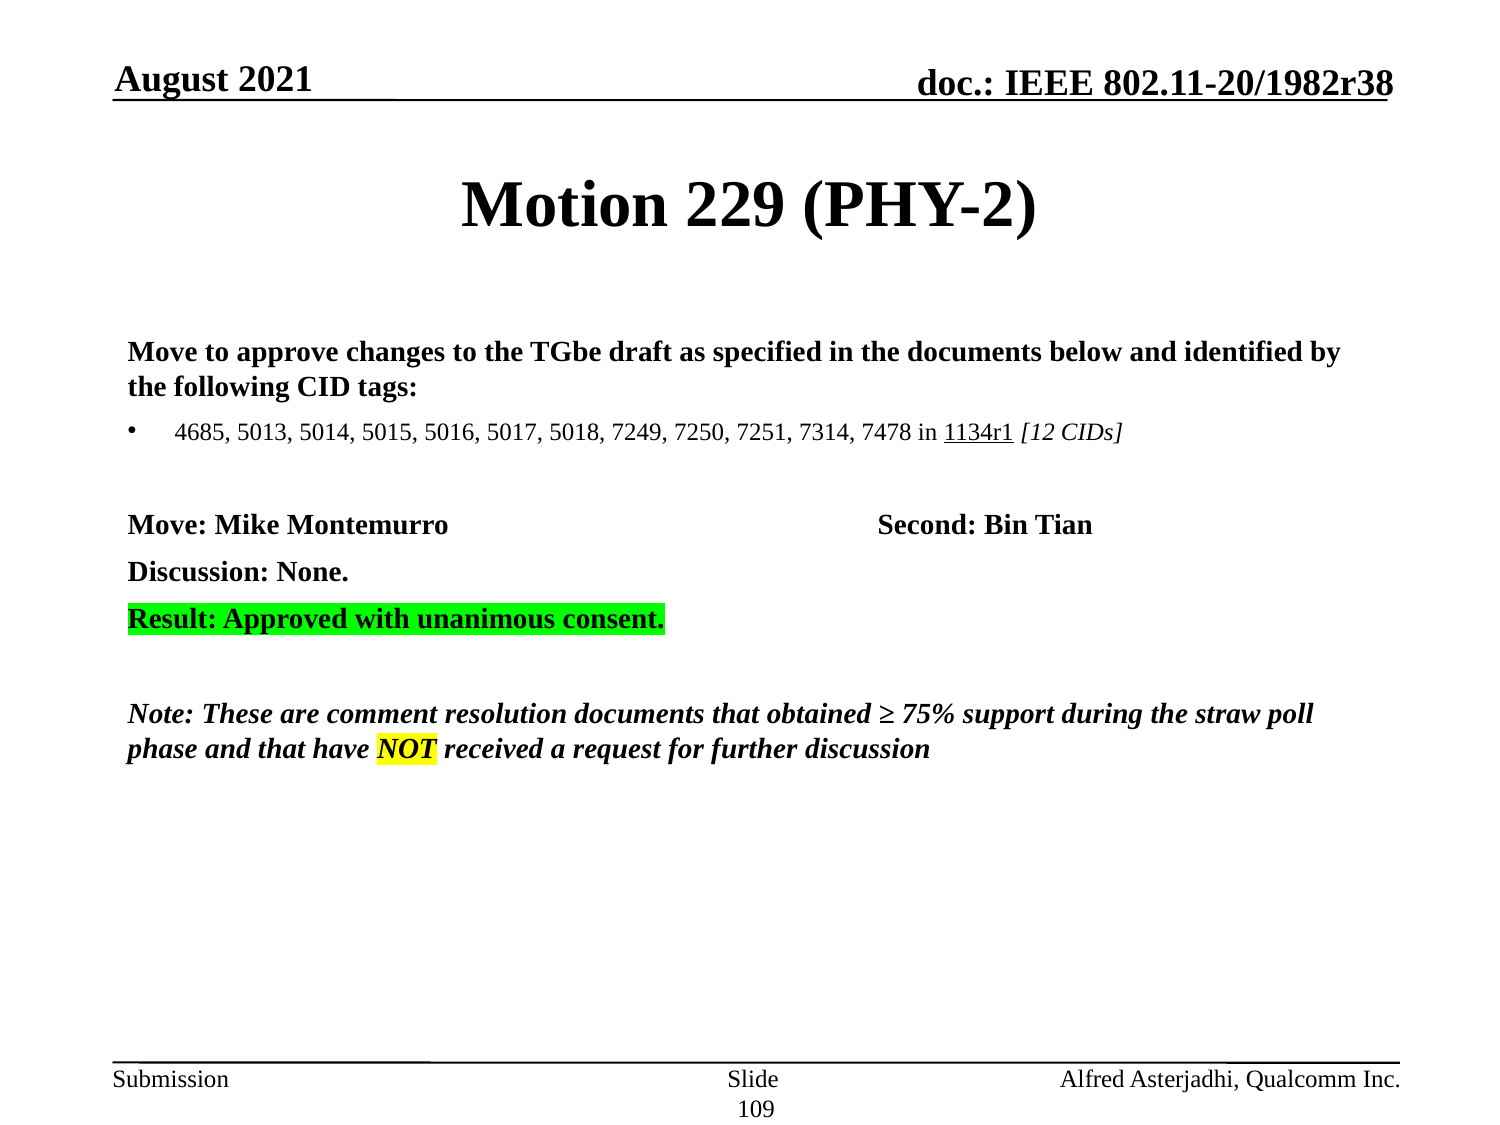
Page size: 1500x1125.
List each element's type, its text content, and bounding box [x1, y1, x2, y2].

title Motion 229 (PHY-2) [112, 112, 1388, 288]
slide_number Slide 109 [712, 1061, 800, 1123]
list Move to approve changes to the TGbe draft as specified in the documents below and identified by the following CID tags: 4685, 5013, 5014, 5015, 5016, 5017, 5018, 7249, 7250, 7251, 7314, 7478 in 1134r1 [12 CIDs] Move: Mike Montemurro Second: Bin Tian Discussion: None. Result: Approved with unanimous consent. Note: These are comment resolution documents that obtained ≥ 75% support during the straw poll phase and that have NOT received a request for further discussion [112, 324, 1388, 1063]
footer Alfred Asterjadhi, Qualcomm Inc. [878, 1061, 1402, 1093]
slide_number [114, 54, 423, 100]
